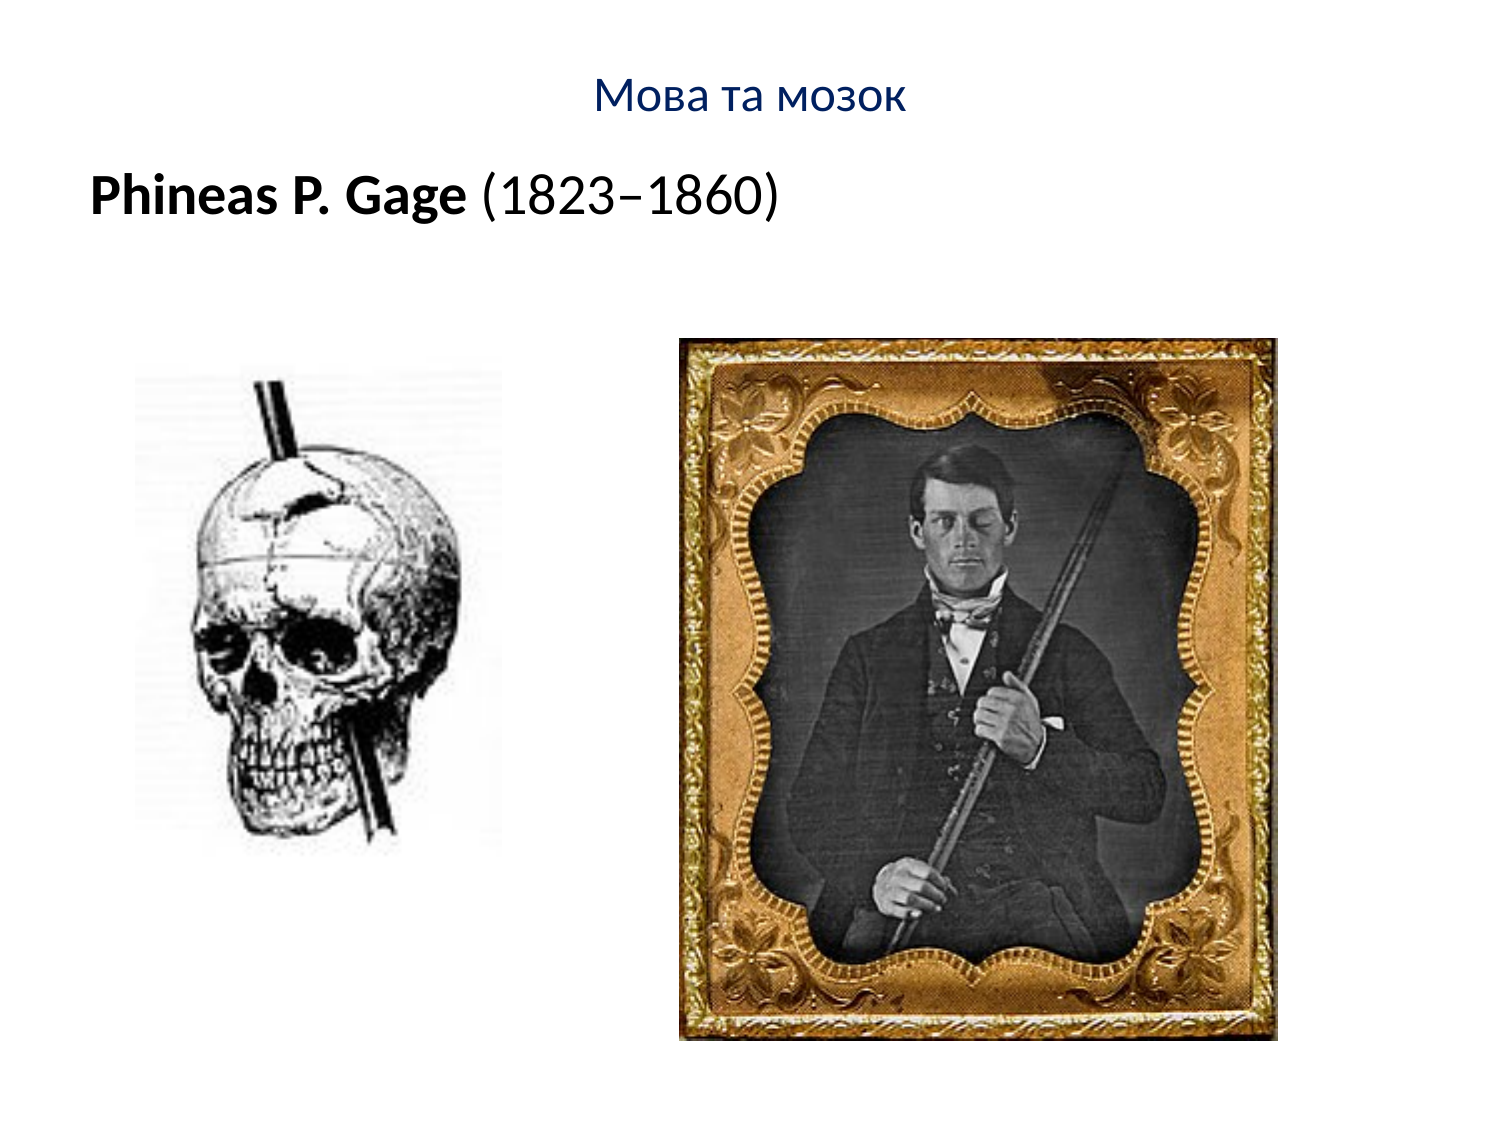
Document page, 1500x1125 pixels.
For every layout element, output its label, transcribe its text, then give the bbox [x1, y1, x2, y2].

picture [135, 349, 503, 870]
list Phineas P. Gage (1823–1860) [75, 149, 1425, 1005]
title Мова та мозок [75, 45, 1425, 138]
picture [678, 337, 1278, 1041]
